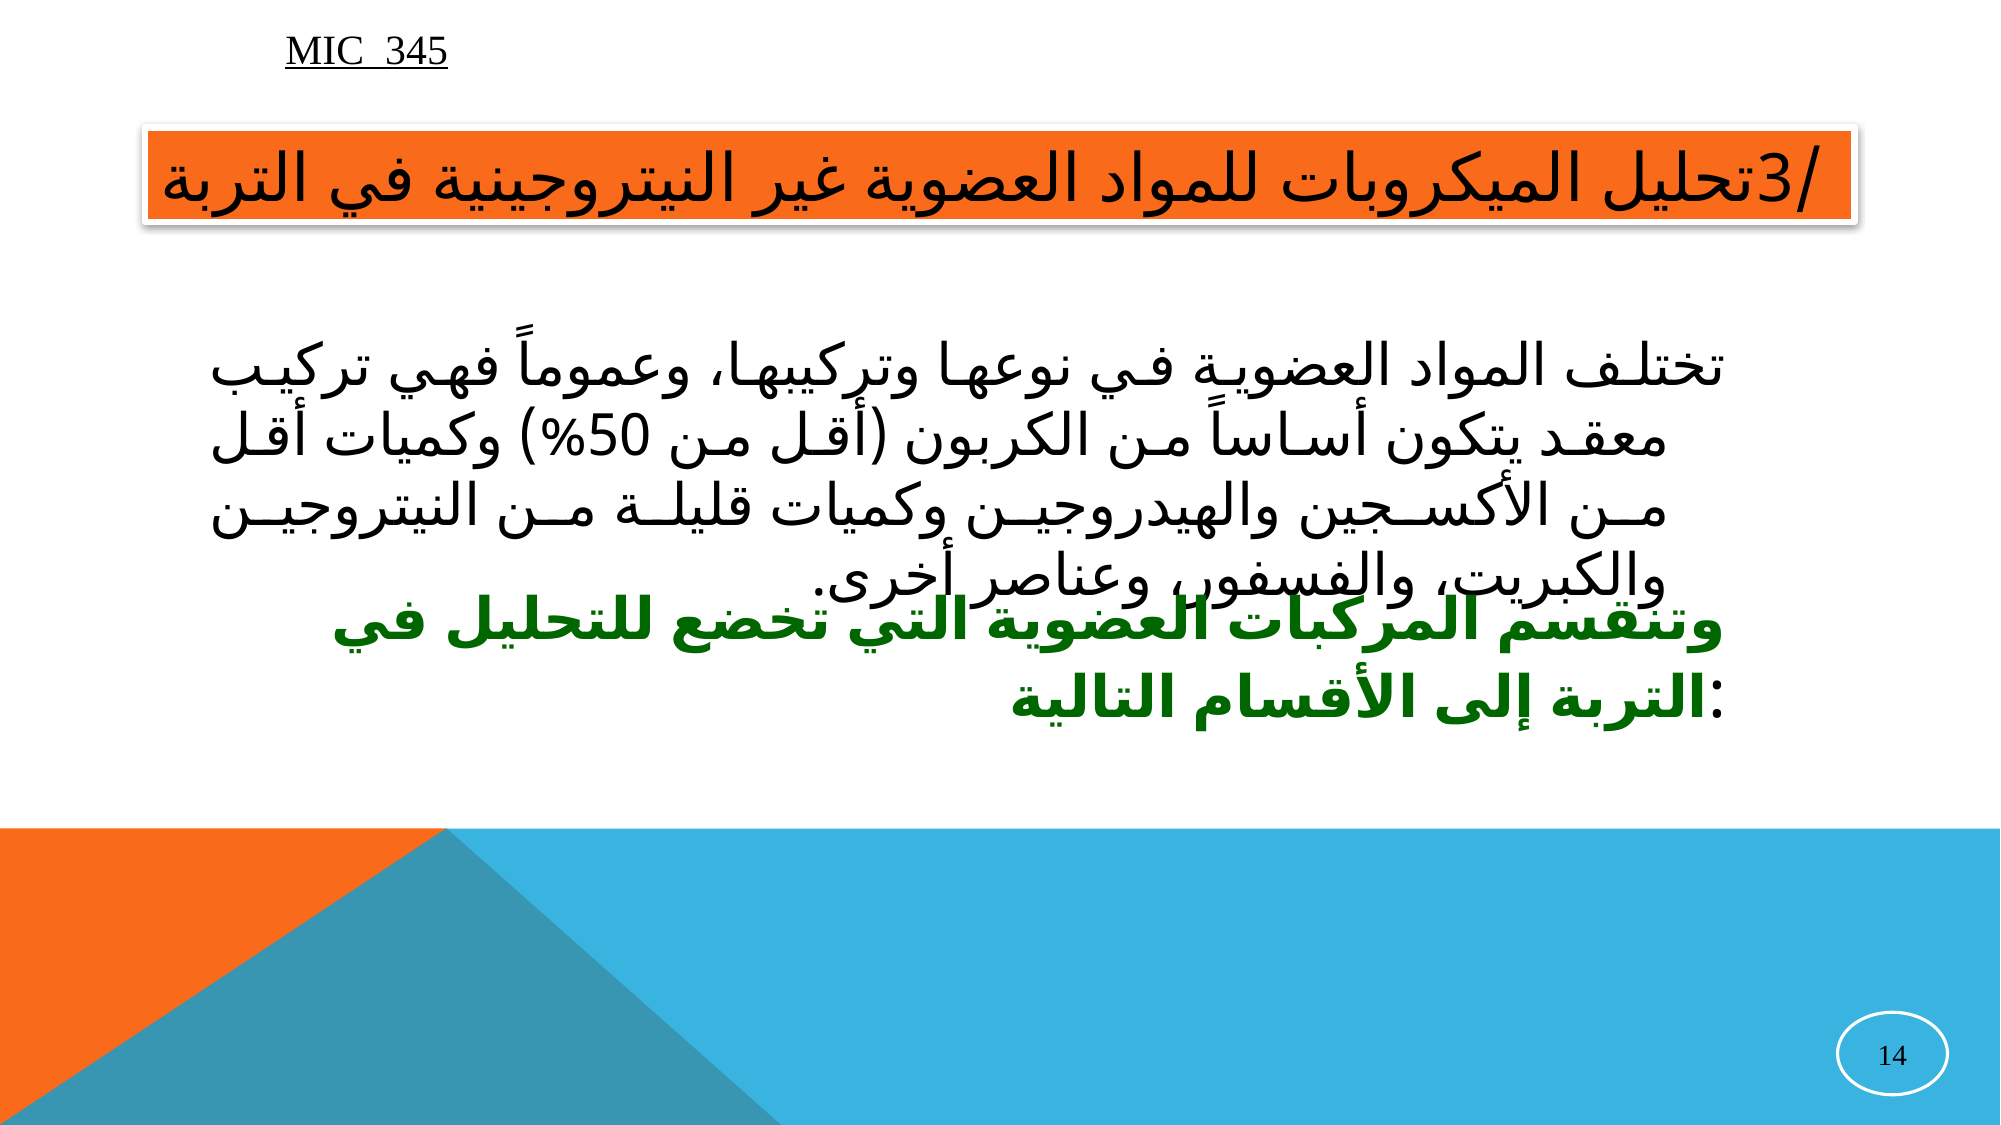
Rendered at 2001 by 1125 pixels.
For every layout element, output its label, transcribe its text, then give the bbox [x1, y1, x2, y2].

text_box MIC 345 [270, 0, 1721, 121]
list تختلف المواد العضوية في نوعها وتركيبها، وعموماً فهي تركيب معقد يتكون أساساً من الكربون (أقل من 50%) وكميات أقل من الأكسجين والهيدروجين وكميات قليلة من النيتروجين والكبريت، والفسفور، وعناصر أخرى. [194, 320, 1741, 573]
text_box /3تحليل الميكروبات للمواد العضوية غير النيتروجينية في التربة [142, 124, 1858, 225]
text_box وتنقسم المركبات العضوية التي تخضع للتحليل في التربة إلى الأقسام التالية: [173, 573, 1741, 846]
slide_number 14 [1835, 1010, 1950, 1097]
